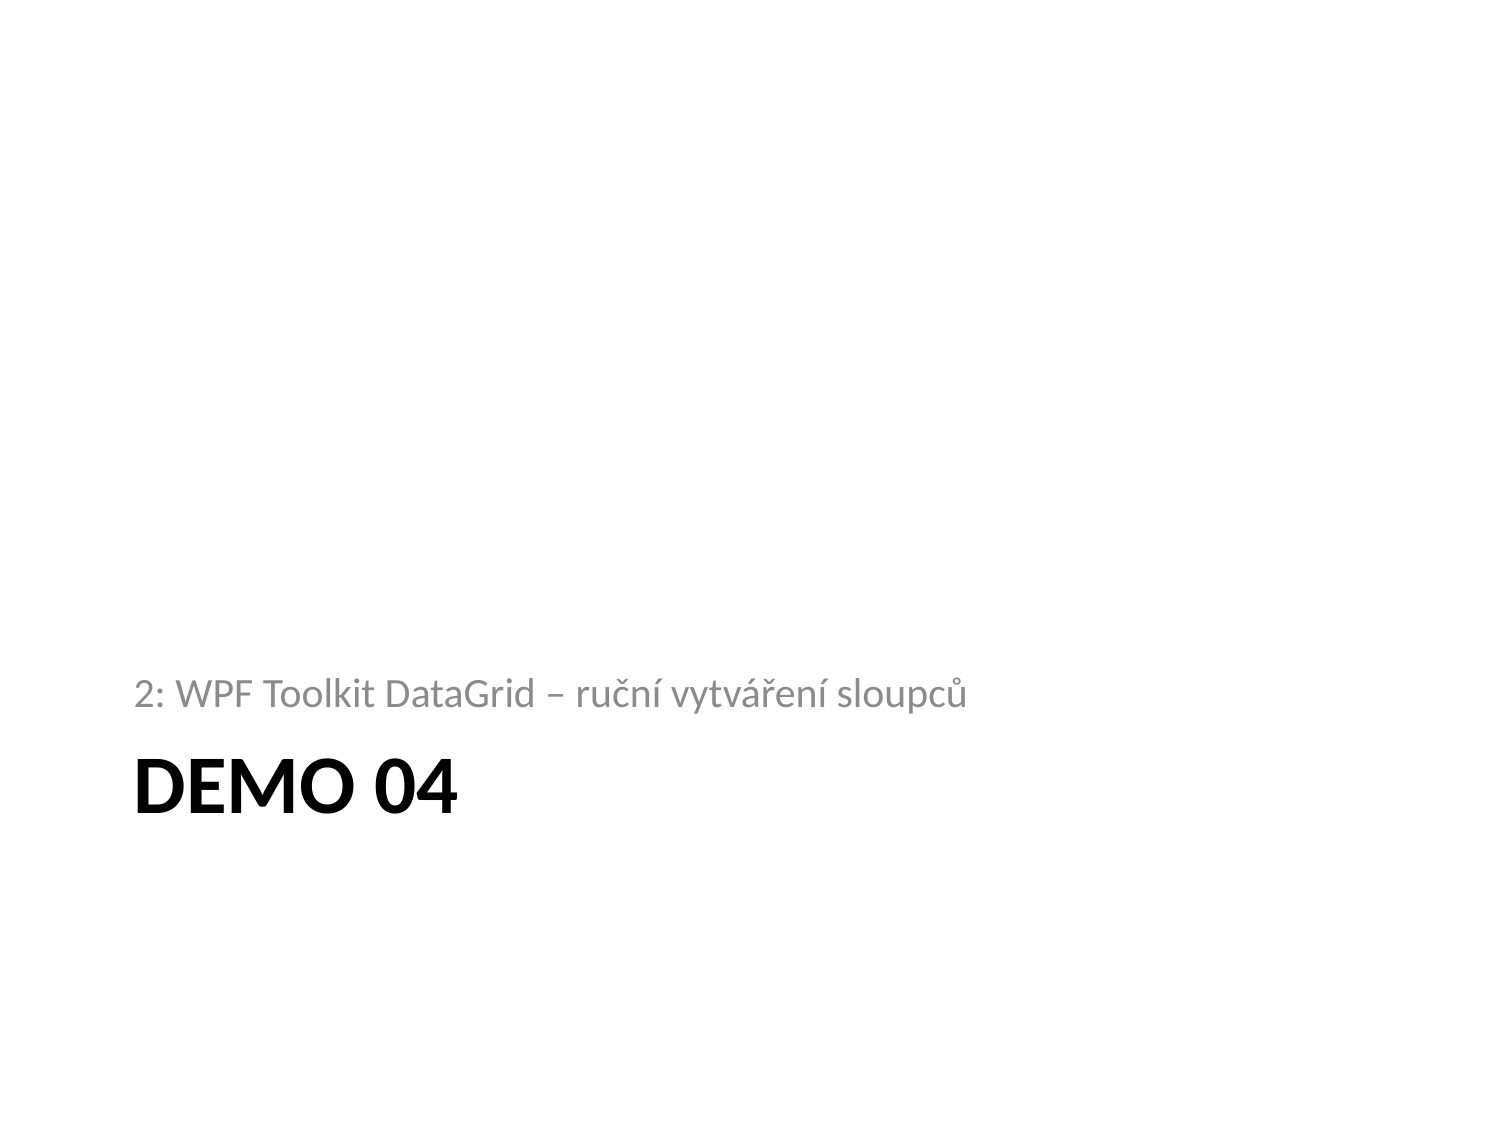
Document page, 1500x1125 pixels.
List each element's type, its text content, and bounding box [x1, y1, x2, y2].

list 2: WPF Toolkit DataGrid – ruční vytváření sloupců [118, 476, 1394, 723]
title DEMO 04 [118, 723, 1394, 947]
